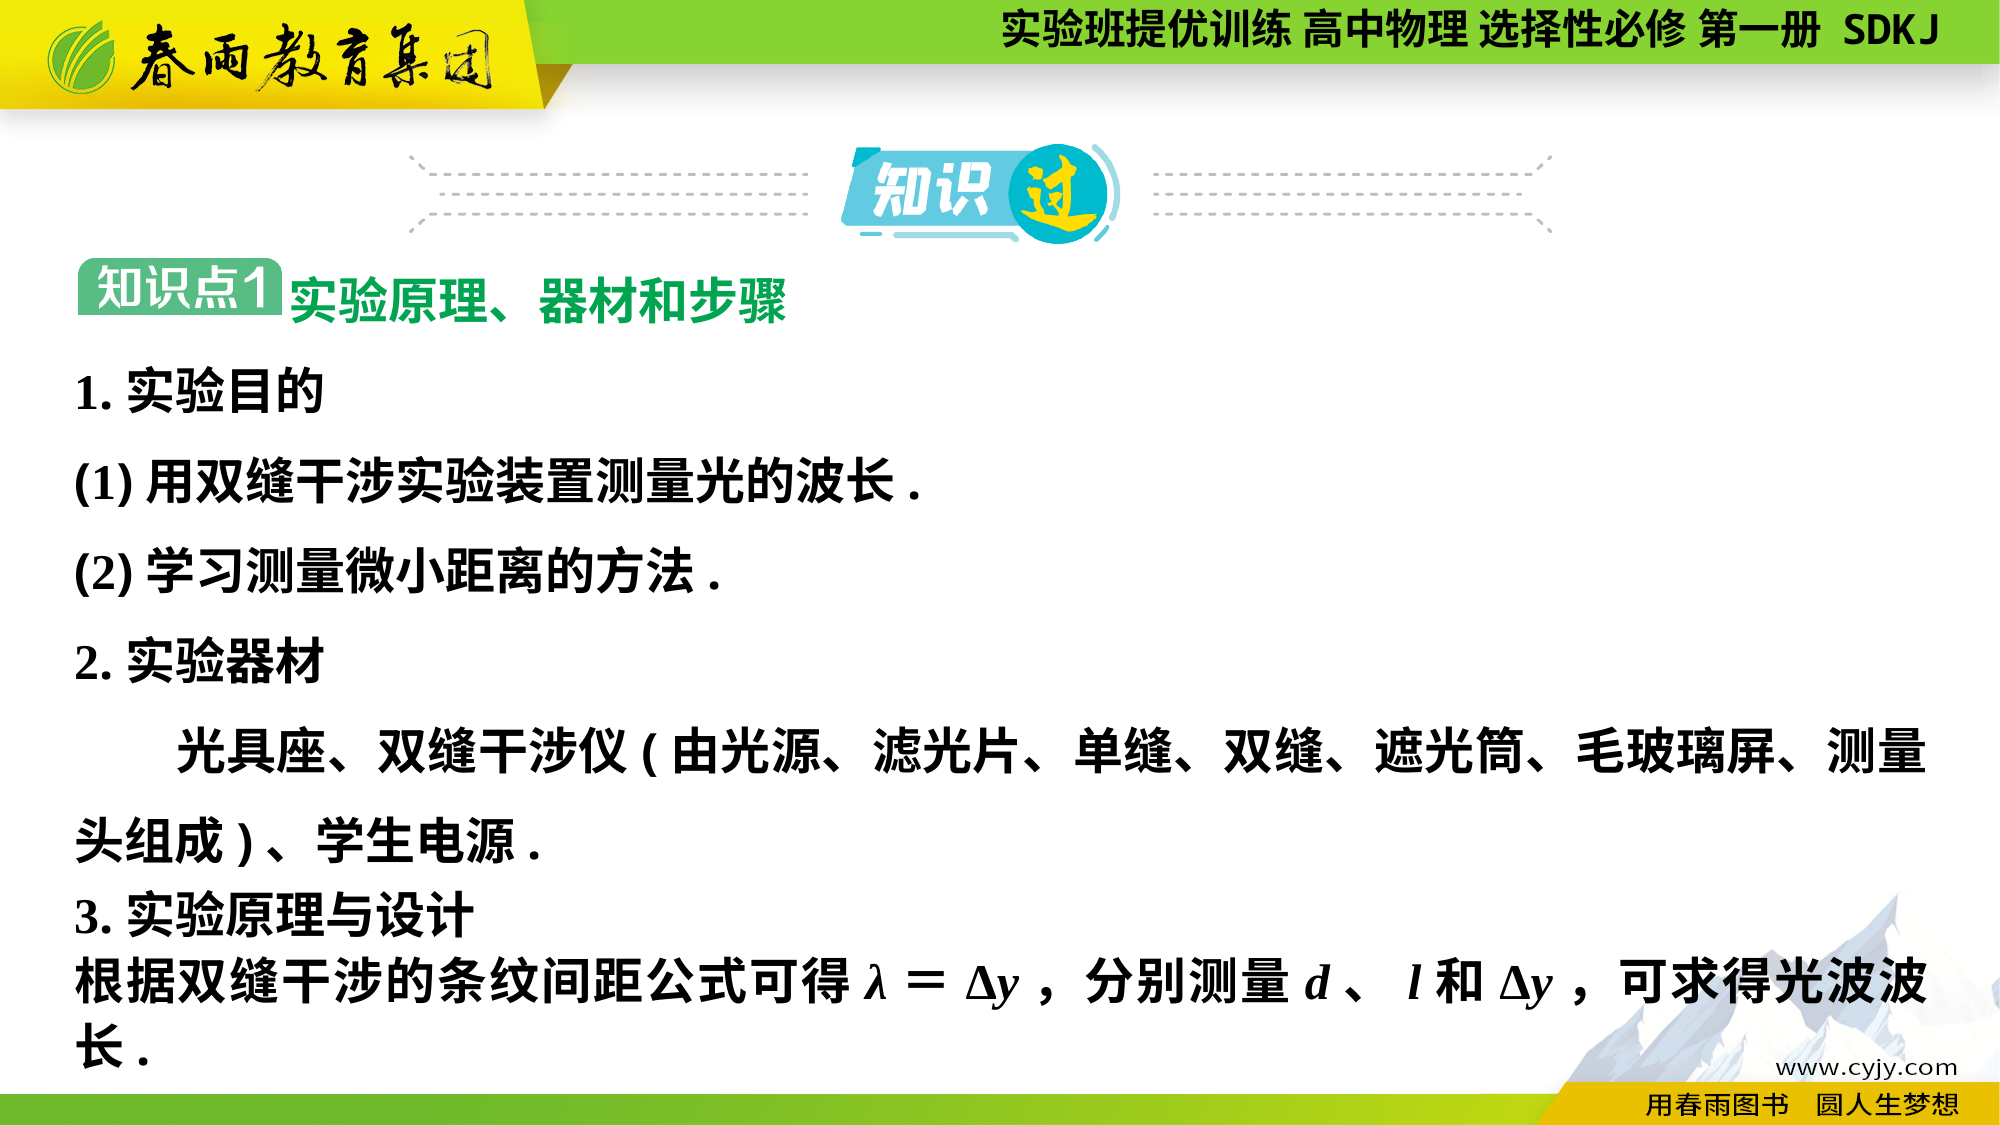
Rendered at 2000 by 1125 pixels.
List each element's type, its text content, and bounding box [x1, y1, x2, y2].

picture [0, 0, 2000, 1125]
list 实验原理、器材和步骤 1.实验目的 (1)用双缝干涉实验装置测量光的波长. (2)学习测量微小距离的方法. 2.实验器材 光具座、双缝干涉仪(由光源、滤光片、单缝、双缝、遮光筒、毛玻璃屏、测量头组成)、学生电源. [59, 231, 1944, 883]
